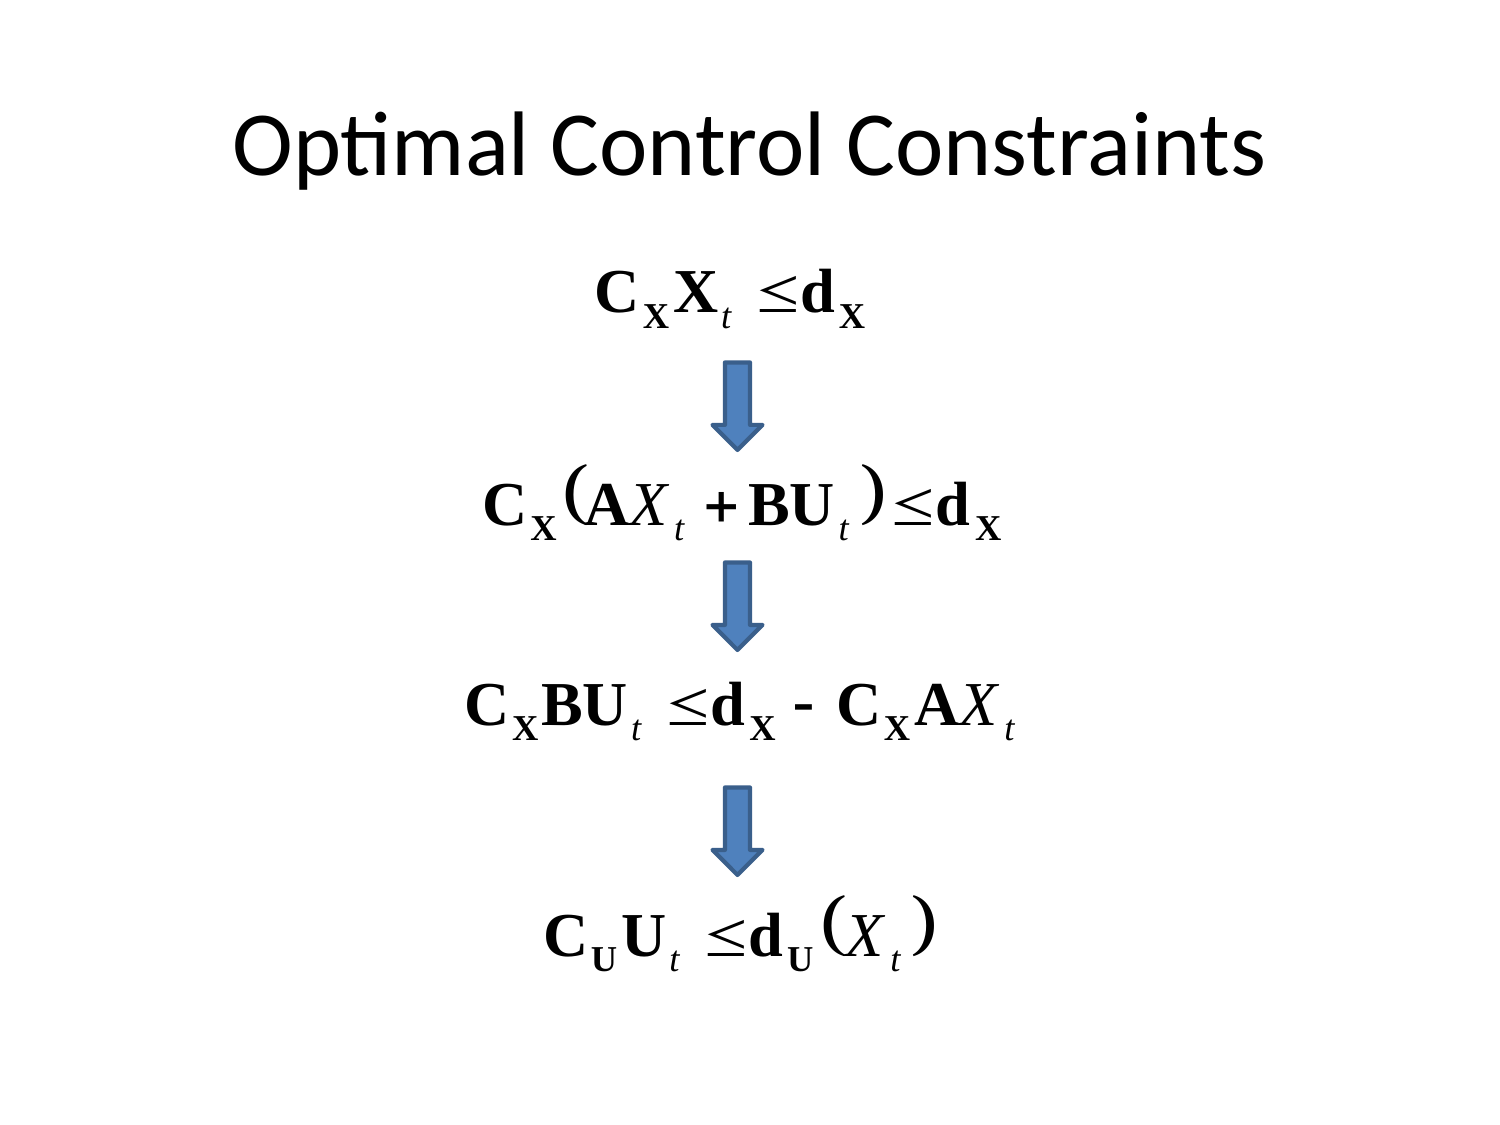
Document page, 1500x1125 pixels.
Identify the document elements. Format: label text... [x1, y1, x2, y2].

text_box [474, 462, 1012, 557]
title Optimal Control Constraints [75, 45, 1425, 233]
text_box [710, 566, 765, 653]
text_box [587, 249, 880, 344]
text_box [456, 662, 1030, 757]
text_box [710, 785, 765, 878]
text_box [535, 893, 938, 988]
text_box [710, 360, 765, 453]
